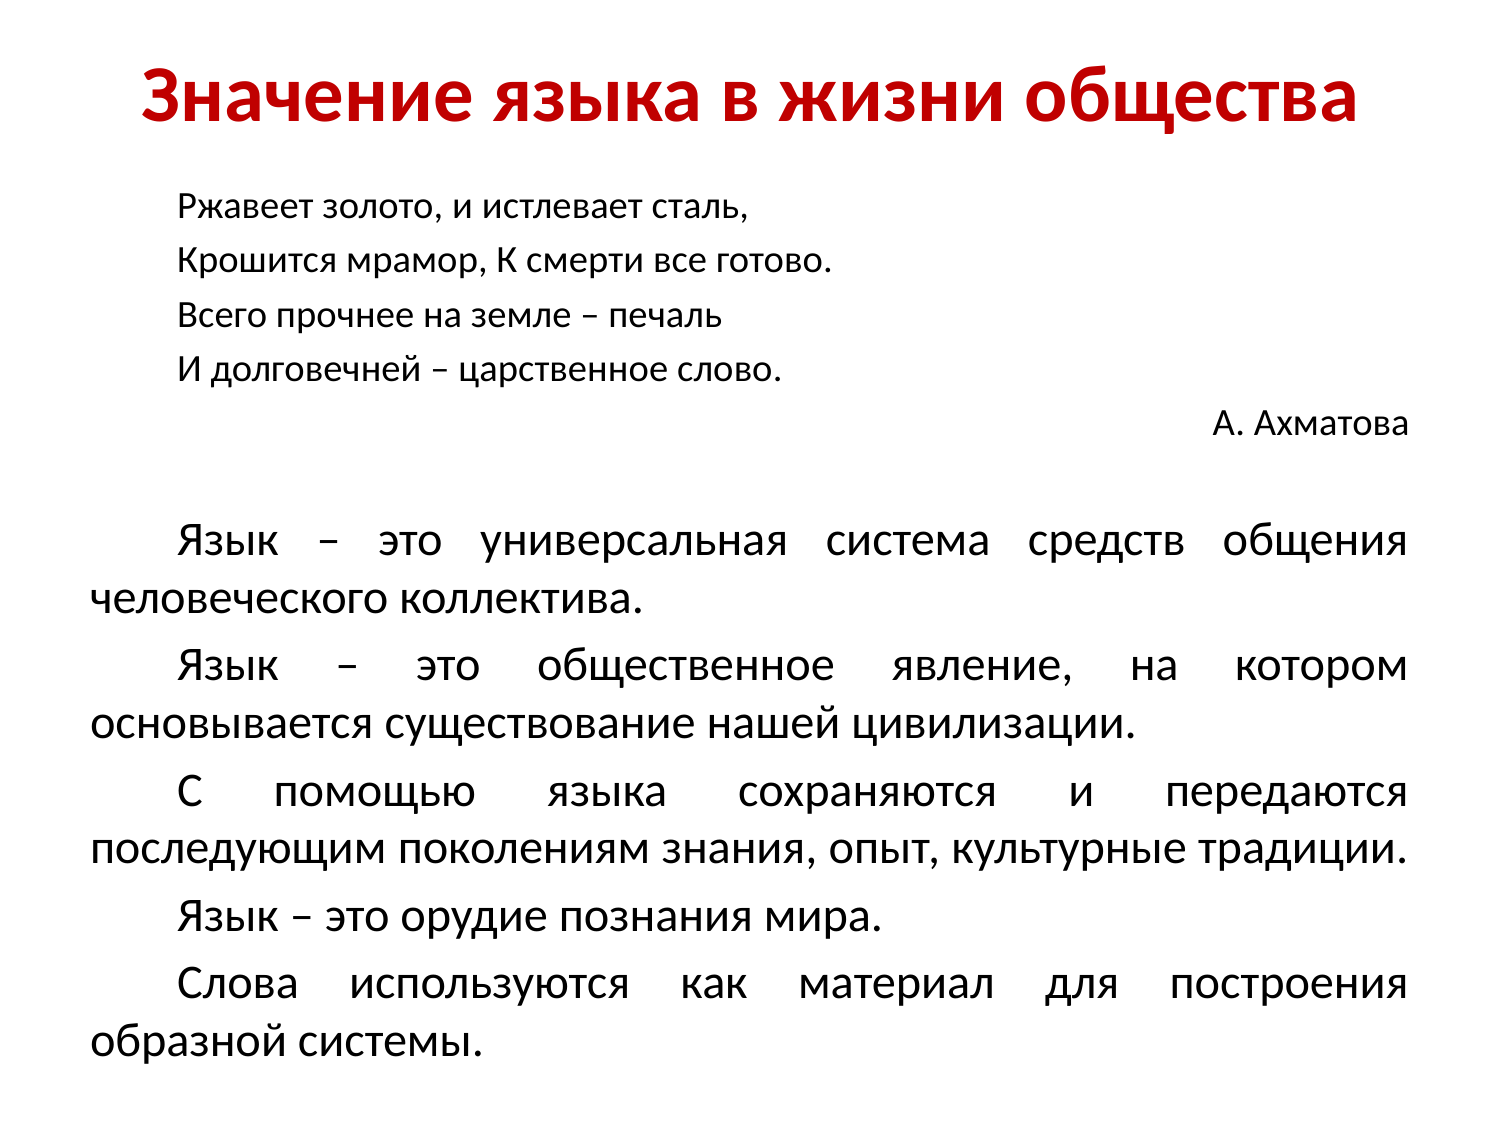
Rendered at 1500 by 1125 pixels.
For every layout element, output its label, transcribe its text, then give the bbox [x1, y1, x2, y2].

list Ржавеет золото, и истлевает сталь, Крошится мрамор, К смерти все готово. Всего прочнее на земле – печаль И долговечней – царственное слово. А. Ахматова Язык – это универсальная система средств общения человеческого коллектива. Язык – это общественное явление, на котором основывается существование нашей цивилизации. С помощью языка сохраняются и передаются последующим поколениям знания, опыт, культурные традиции. Язык – это орудие познания мира. Слова используются как материал для построения образной системы. [75, 172, 1425, 1125]
title Значение языка в жизни общества [76, 0, 1427, 183]
